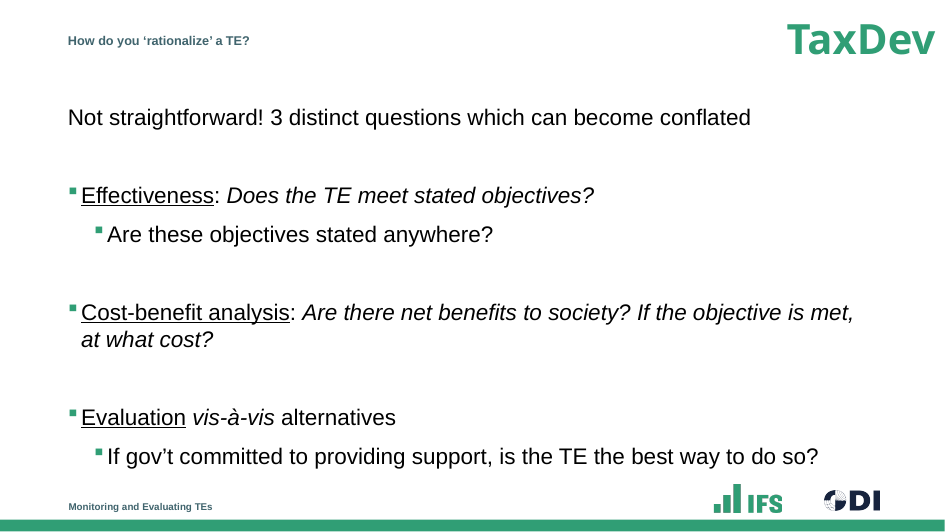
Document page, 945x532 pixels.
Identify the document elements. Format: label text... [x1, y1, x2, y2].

footer Monitoring and Evaluating TEs [53, 492, 373, 521]
list Not straightforward! 3 distinct questions which can become conflated Effectiveness: Does the TE meet stated objectives? Are these objectives stated anywhere? Cost-benefit analysis: Are there net benefits to society? If the objective is met, at what cost? Evaluation vis-à-vis alternatives If gov’t committed to providing support, is the TE the best way to do so? [52, 95, 880, 479]
picture [824, 490, 880, 511]
title How do you ‘rationalize’ a TE? [52, 26, 760, 71]
